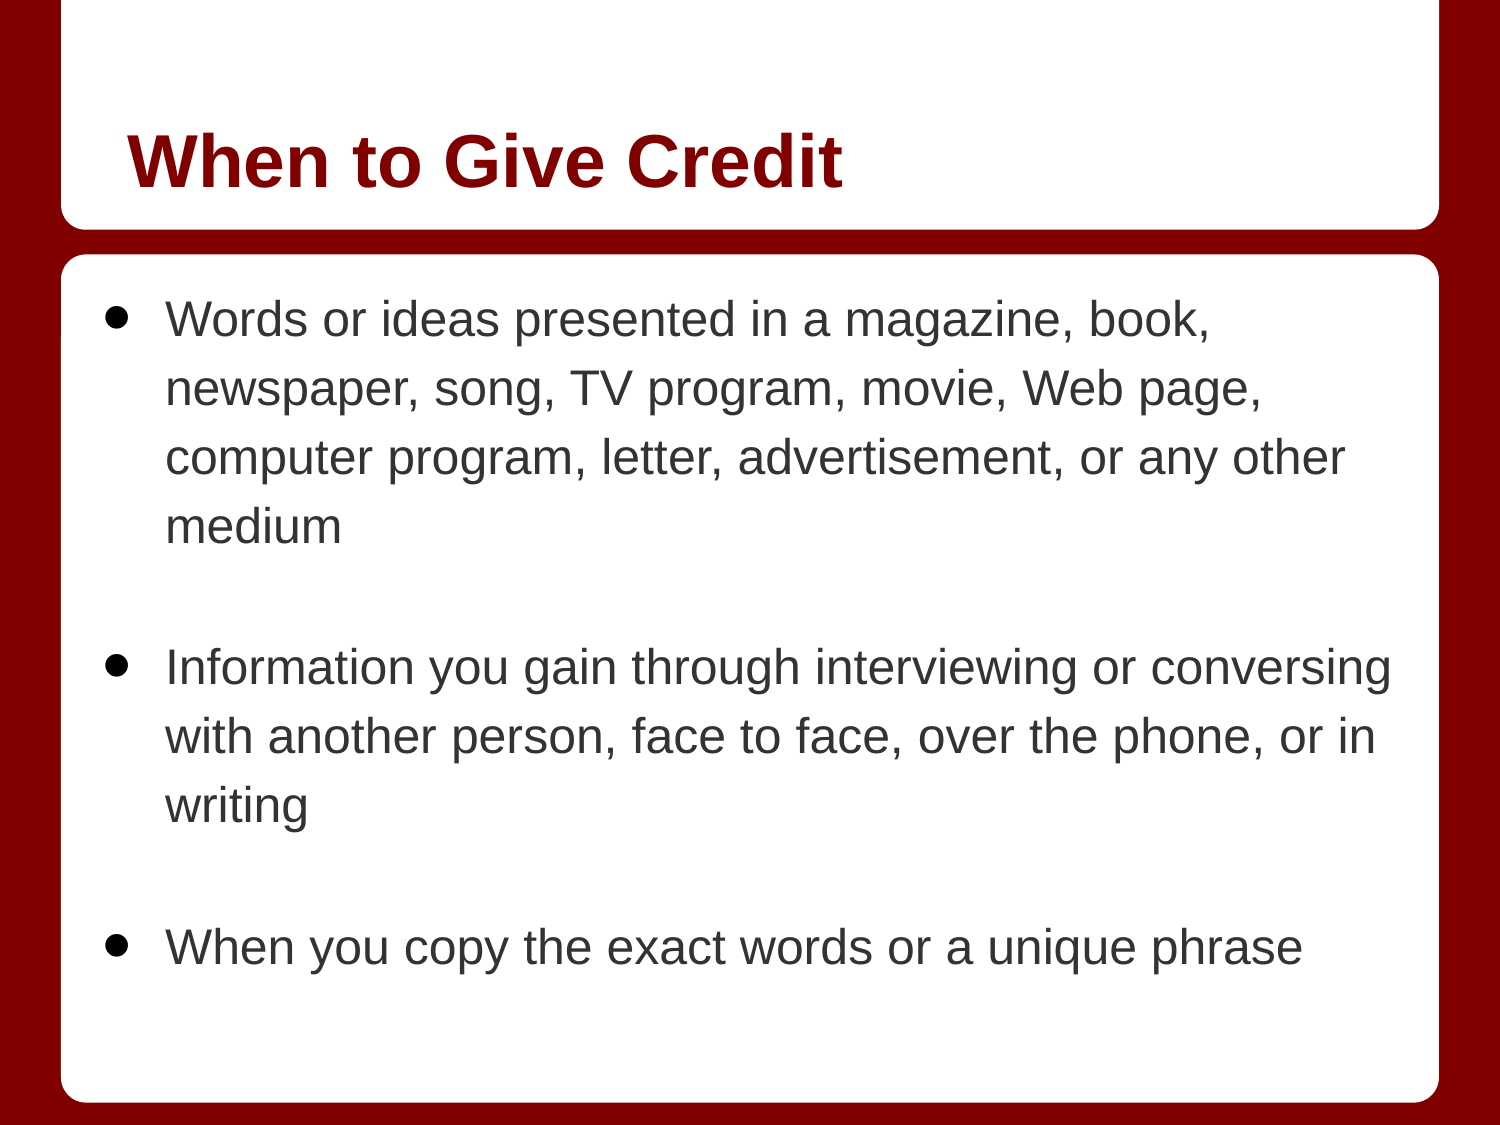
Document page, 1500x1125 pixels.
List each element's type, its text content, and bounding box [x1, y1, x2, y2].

list Words or ideas presented in a magazine, book, newspaper, song, TV program, movie, Web page, computer program, letter, advertisement, or any other medium Information you gain through interviewing or conversing with another person, face to face, over the phone, or in writing When you copy the exact words or a unique phrase [75, 262, 1425, 1062]
title When to Give Credit [75, 0, 1425, 218]
